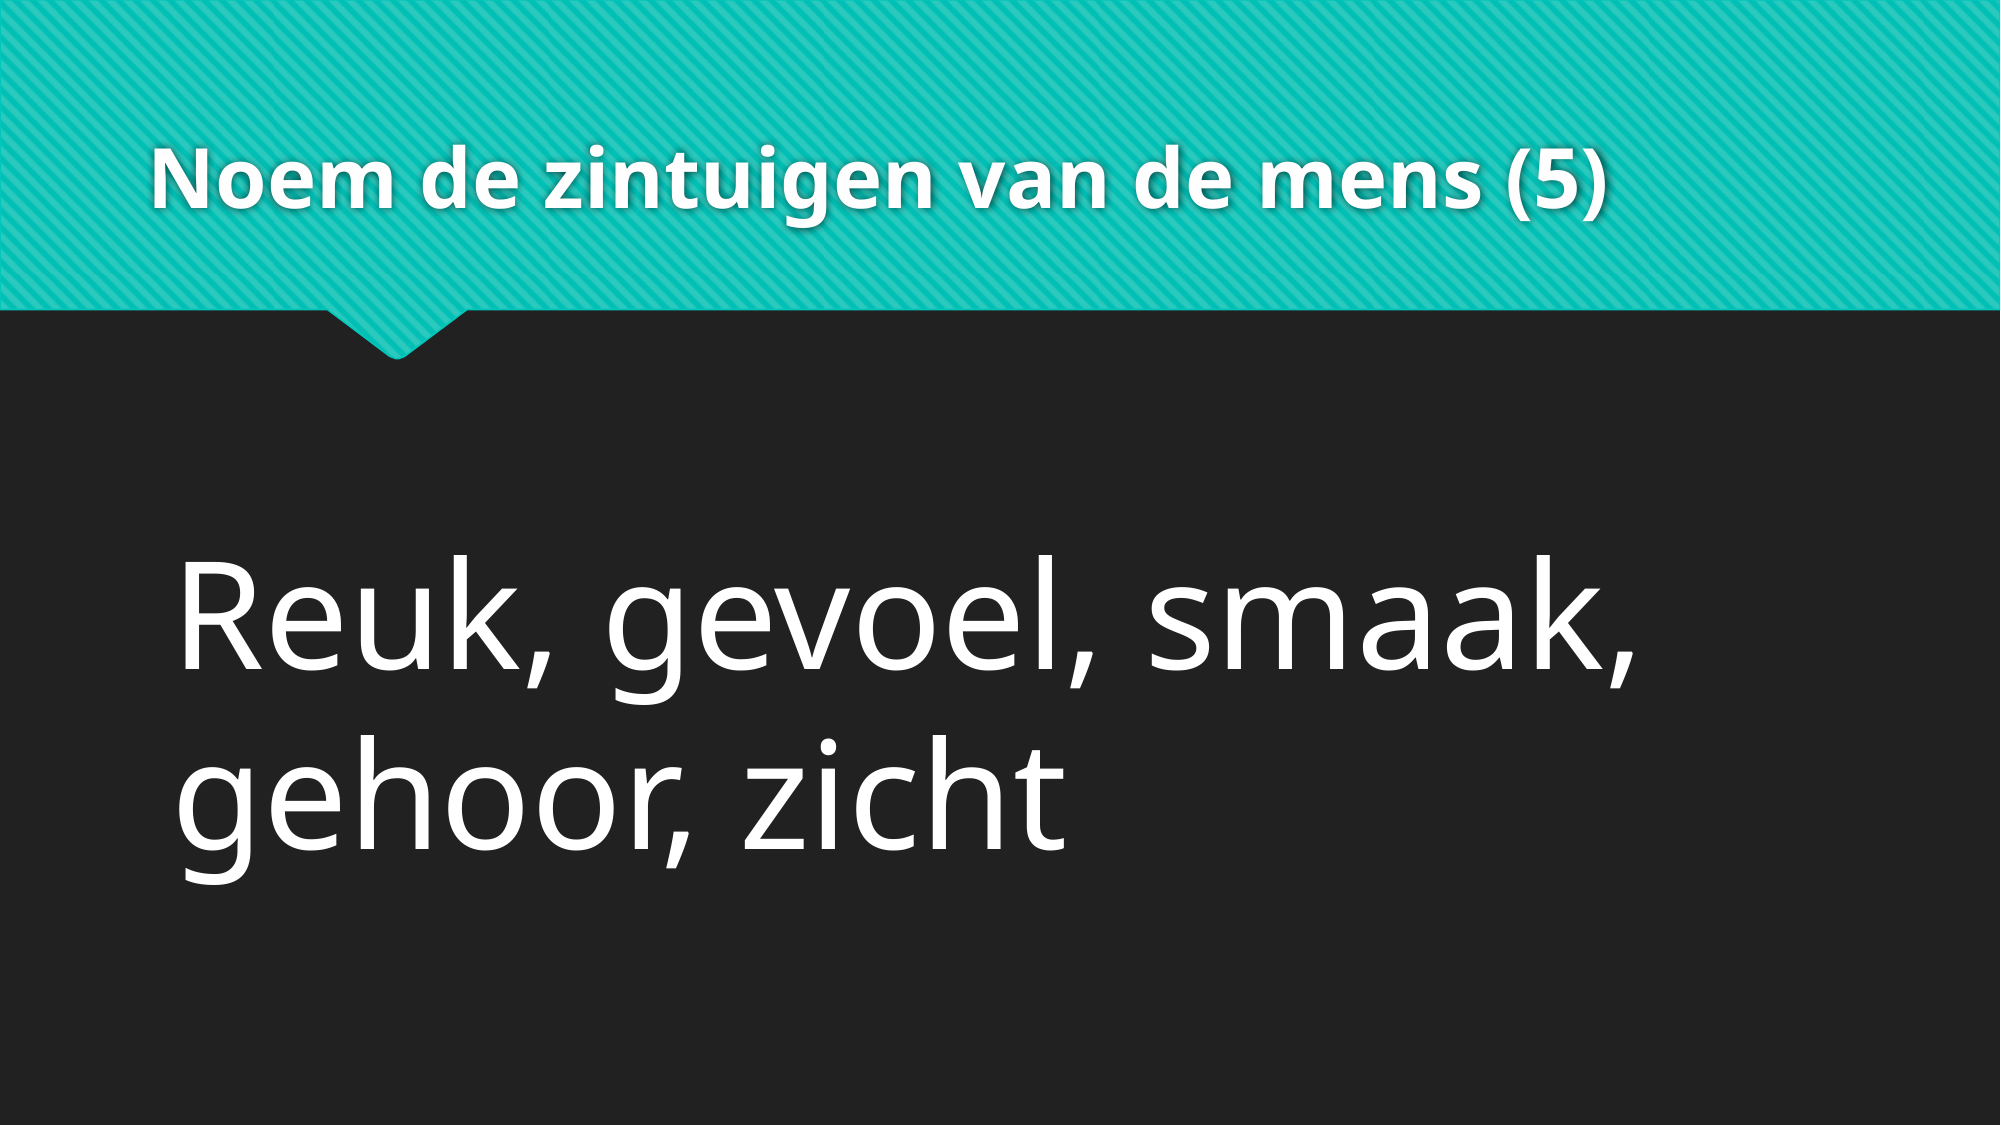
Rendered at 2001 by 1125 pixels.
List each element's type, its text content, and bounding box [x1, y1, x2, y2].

title Noem de zintuigen van de mens (5) [132, 73, 1868, 233]
text_box Reuk, gevoel, smaak, gehoor, zicht [156, 512, 1824, 888]
